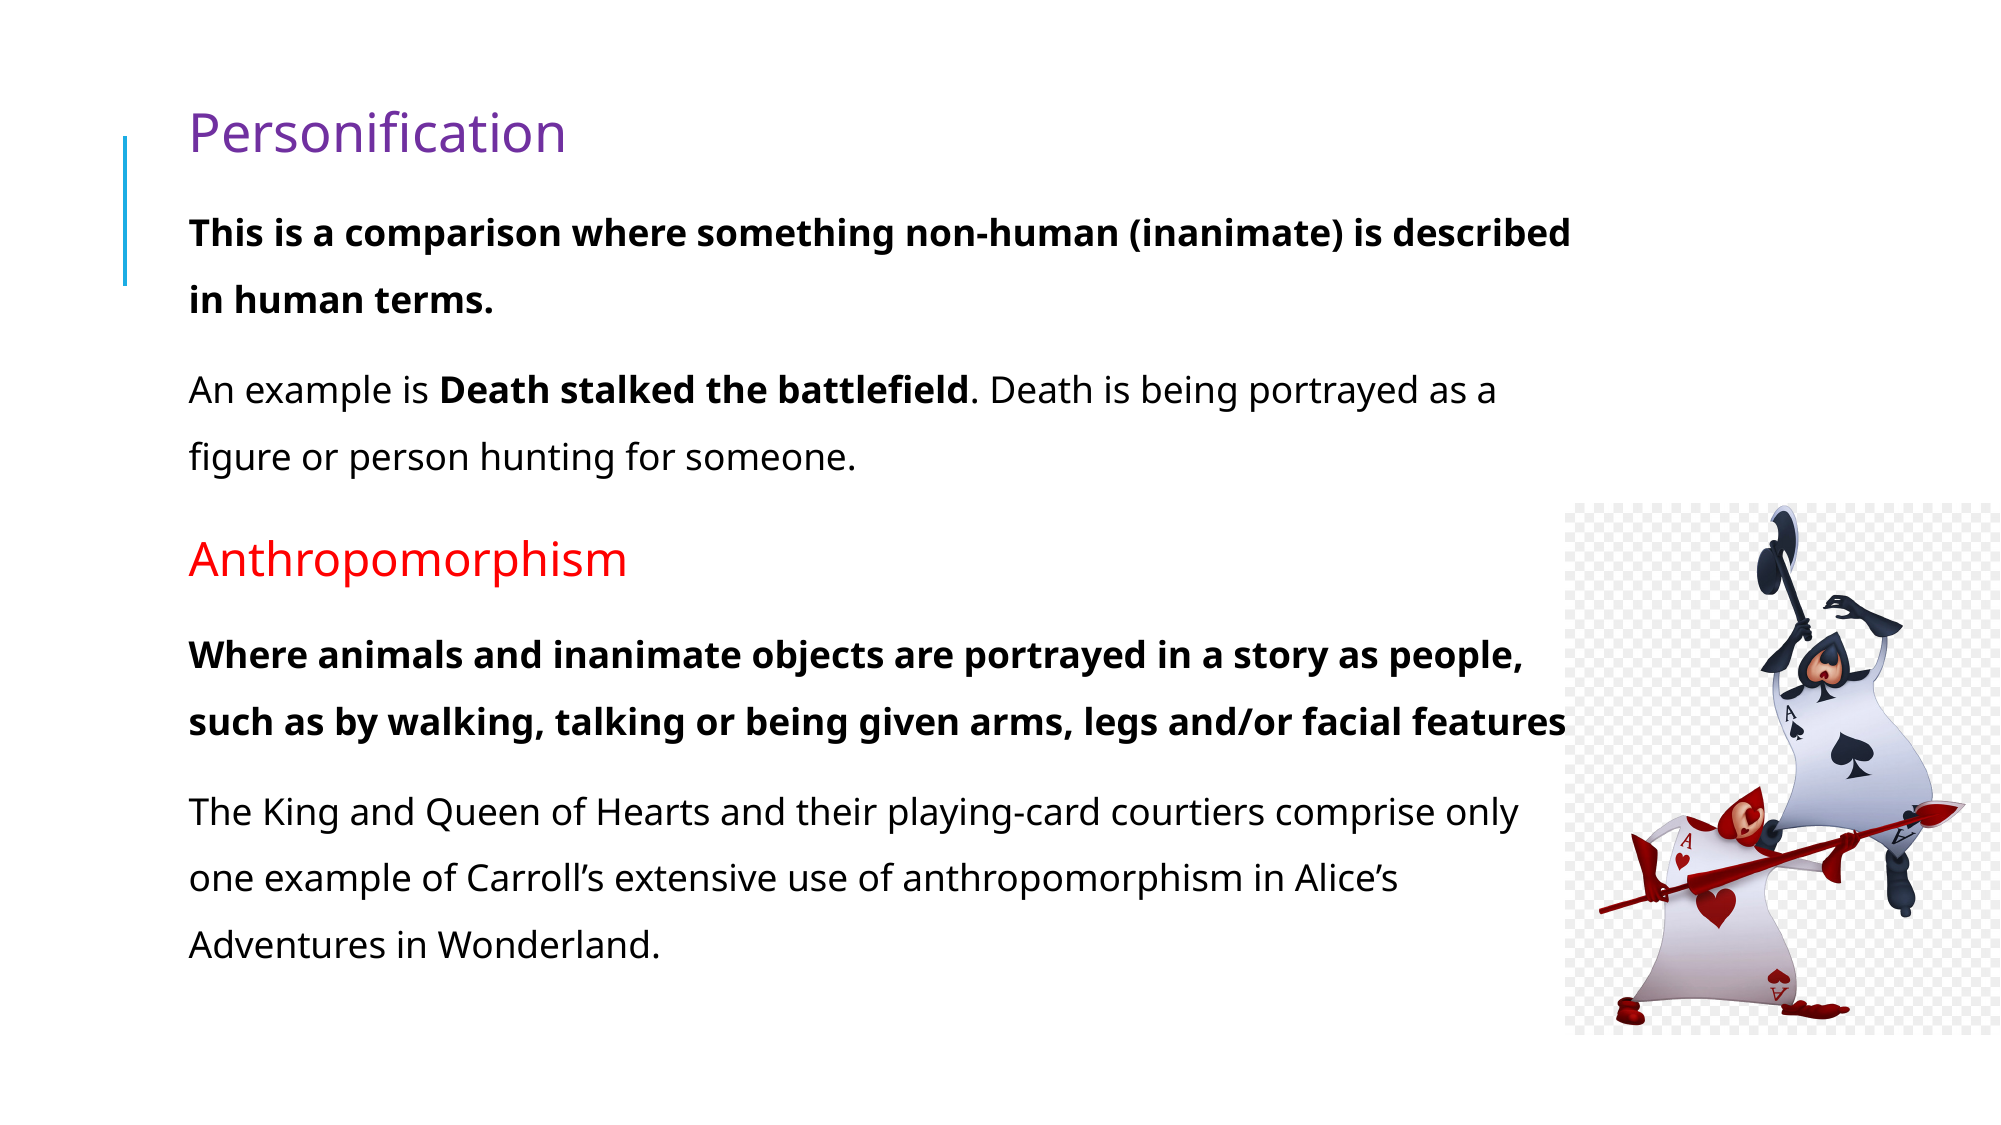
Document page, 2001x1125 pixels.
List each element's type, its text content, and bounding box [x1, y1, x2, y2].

list Personification This is a comparison where something non-human (inanimate) is described in human terms. An example is Death stalked the battlefield. Death is being portrayed as a figure or person hunting for someone. Anthropomorphism Where animals and inanimate objects are portrayed in a story as people, such as by walking, talking or being given arms, legs and/or facial features. The King and Queen of Hearts and their playing-card courtiers comprise only one example of Carroll’s extensive use of anthropomorphism in Alice’s Adventures in Wonderland. [168, 97, 1594, 1035]
picture [1564, 503, 2000, 1036]
